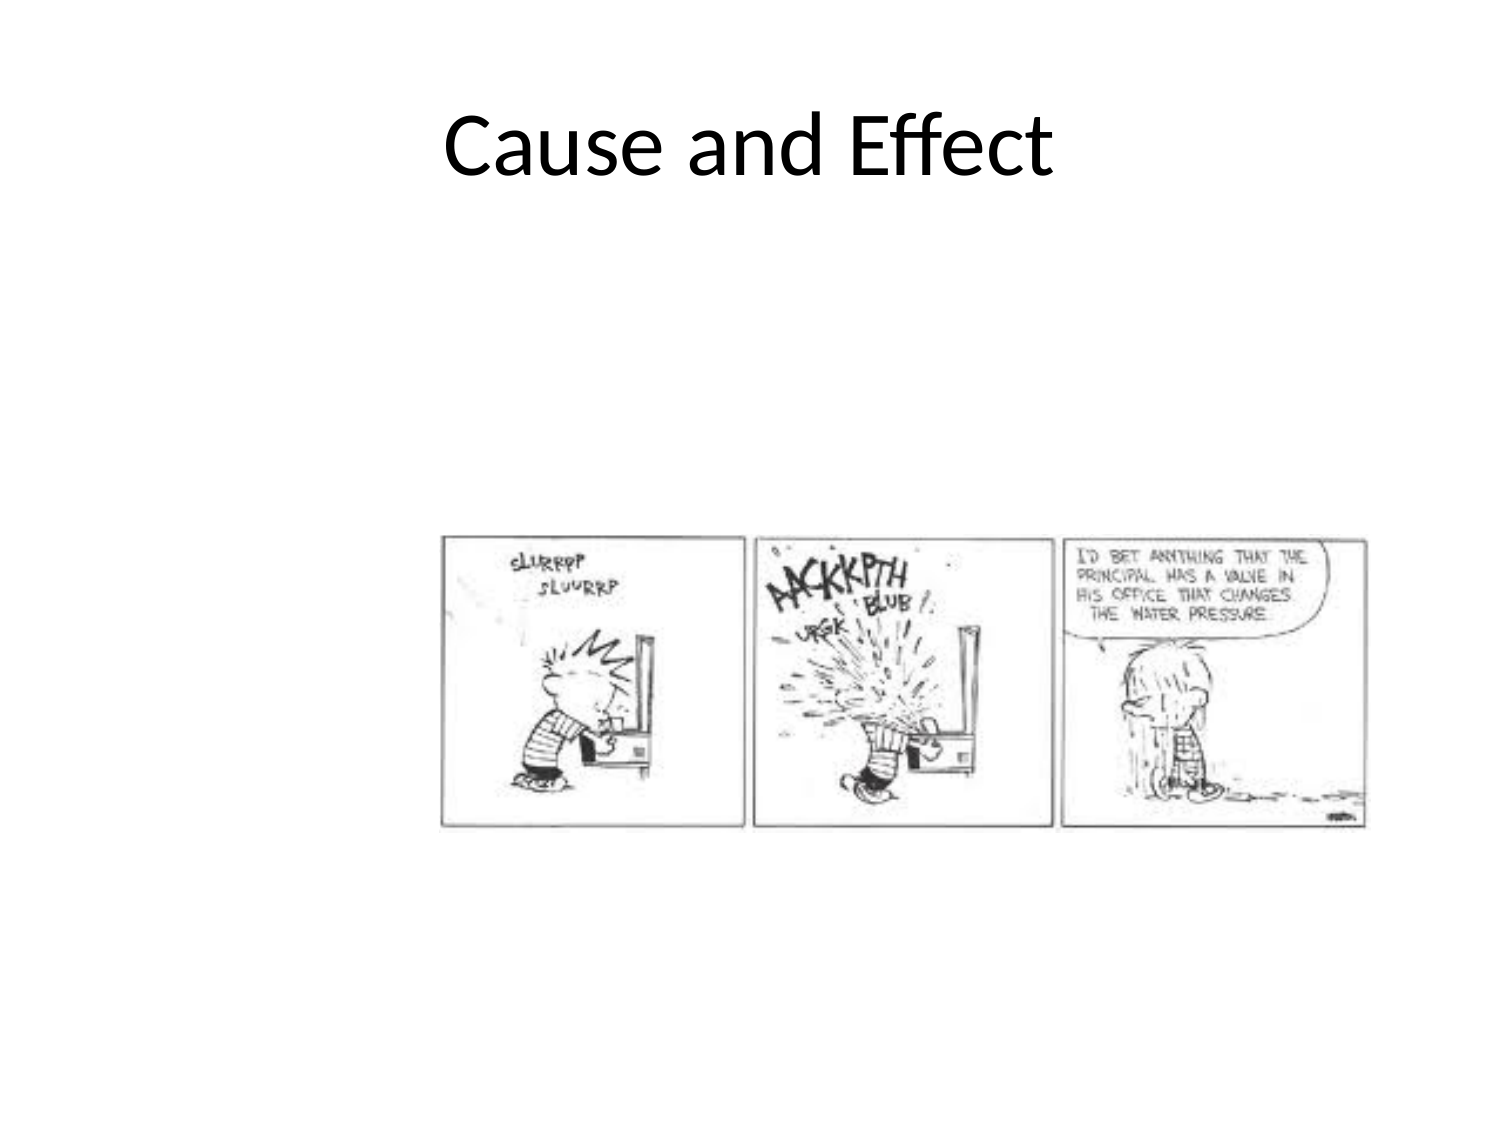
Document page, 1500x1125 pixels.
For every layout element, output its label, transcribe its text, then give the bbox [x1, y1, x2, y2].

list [439, 534, 1371, 833]
title Cause and Effect [75, 45, 1425, 233]
